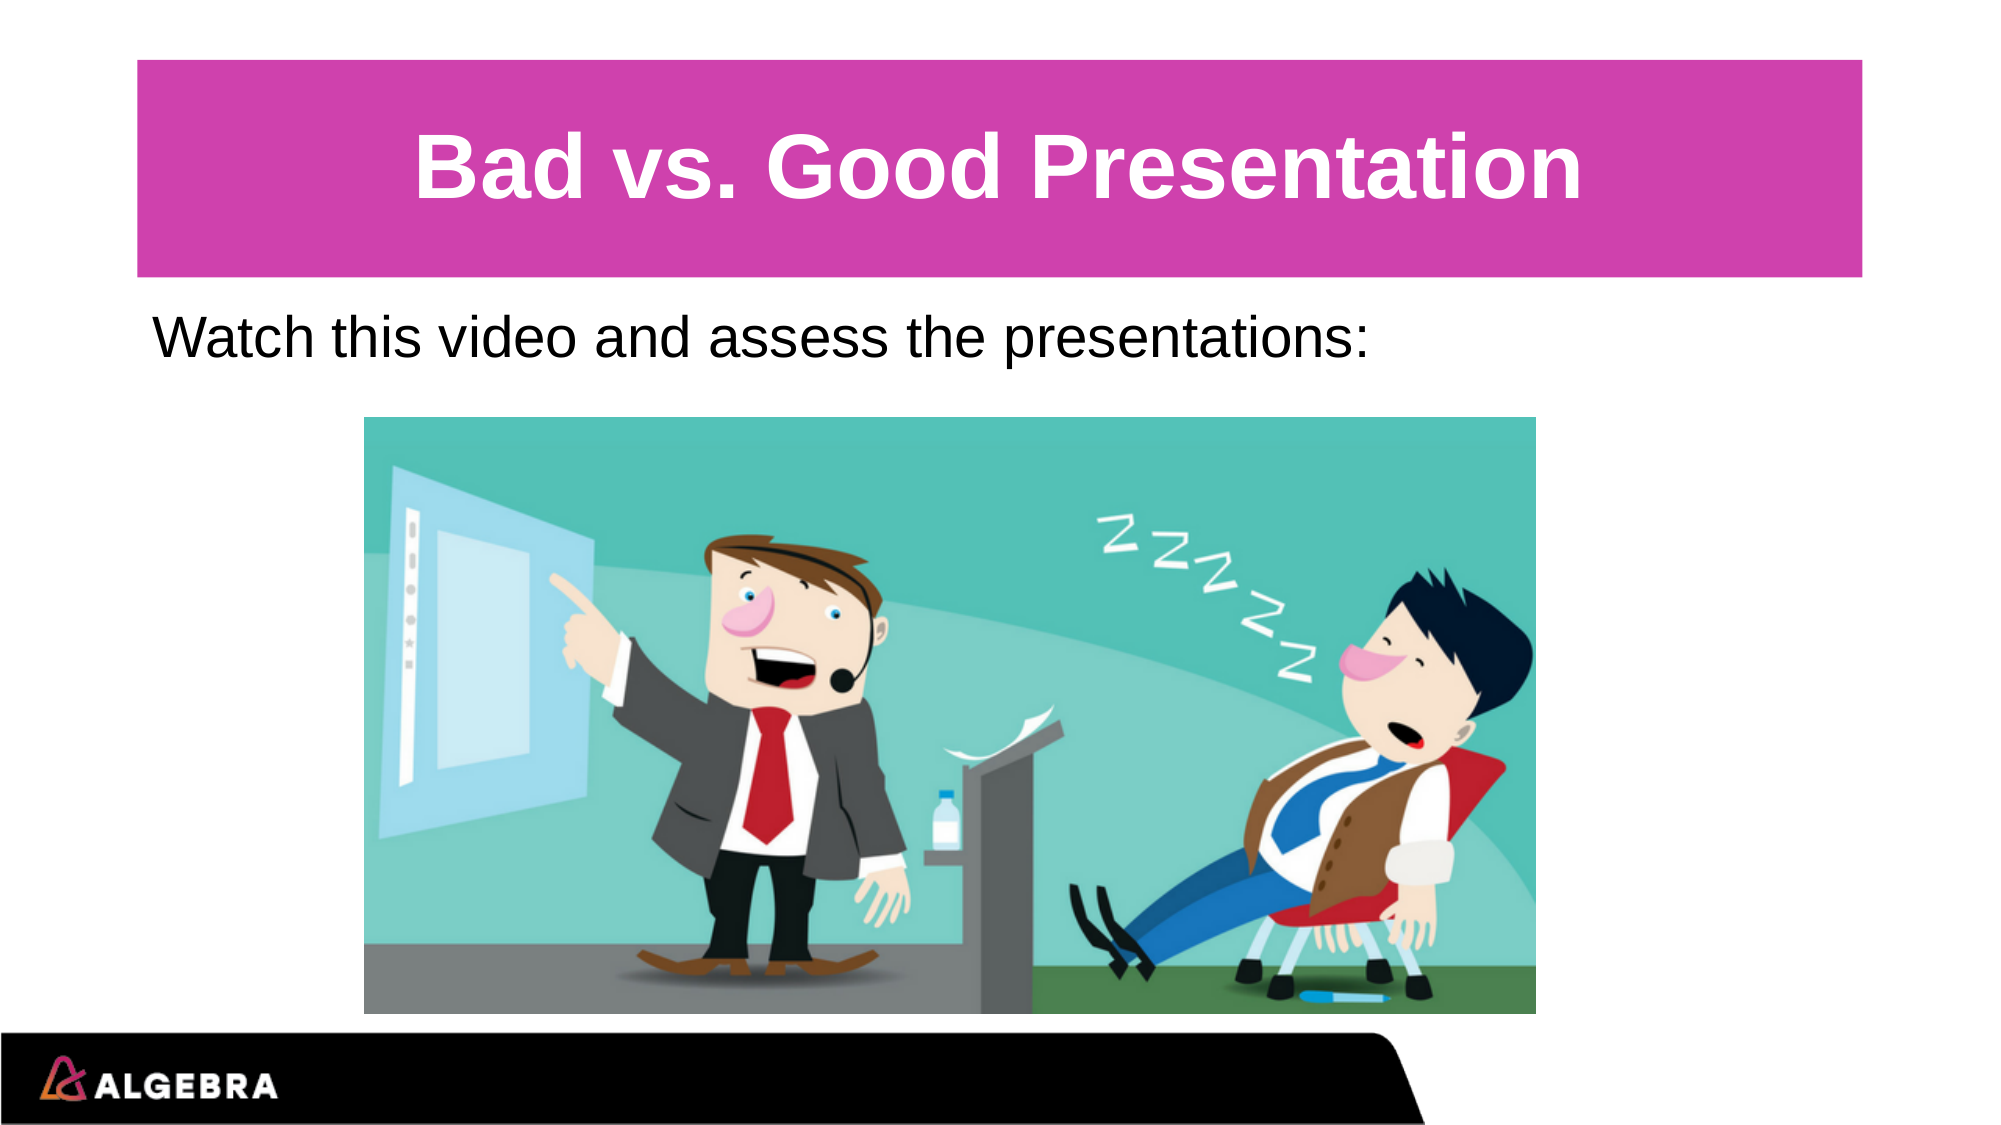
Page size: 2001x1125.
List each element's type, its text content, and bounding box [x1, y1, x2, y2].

picture [364, 417, 1536, 1014]
list Watch this video and assess the presentations: [137, 299, 1863, 1014]
picture [0, 1032, 1425, 1125]
title Bad vs. Good Presentation [137, 59, 1863, 278]
